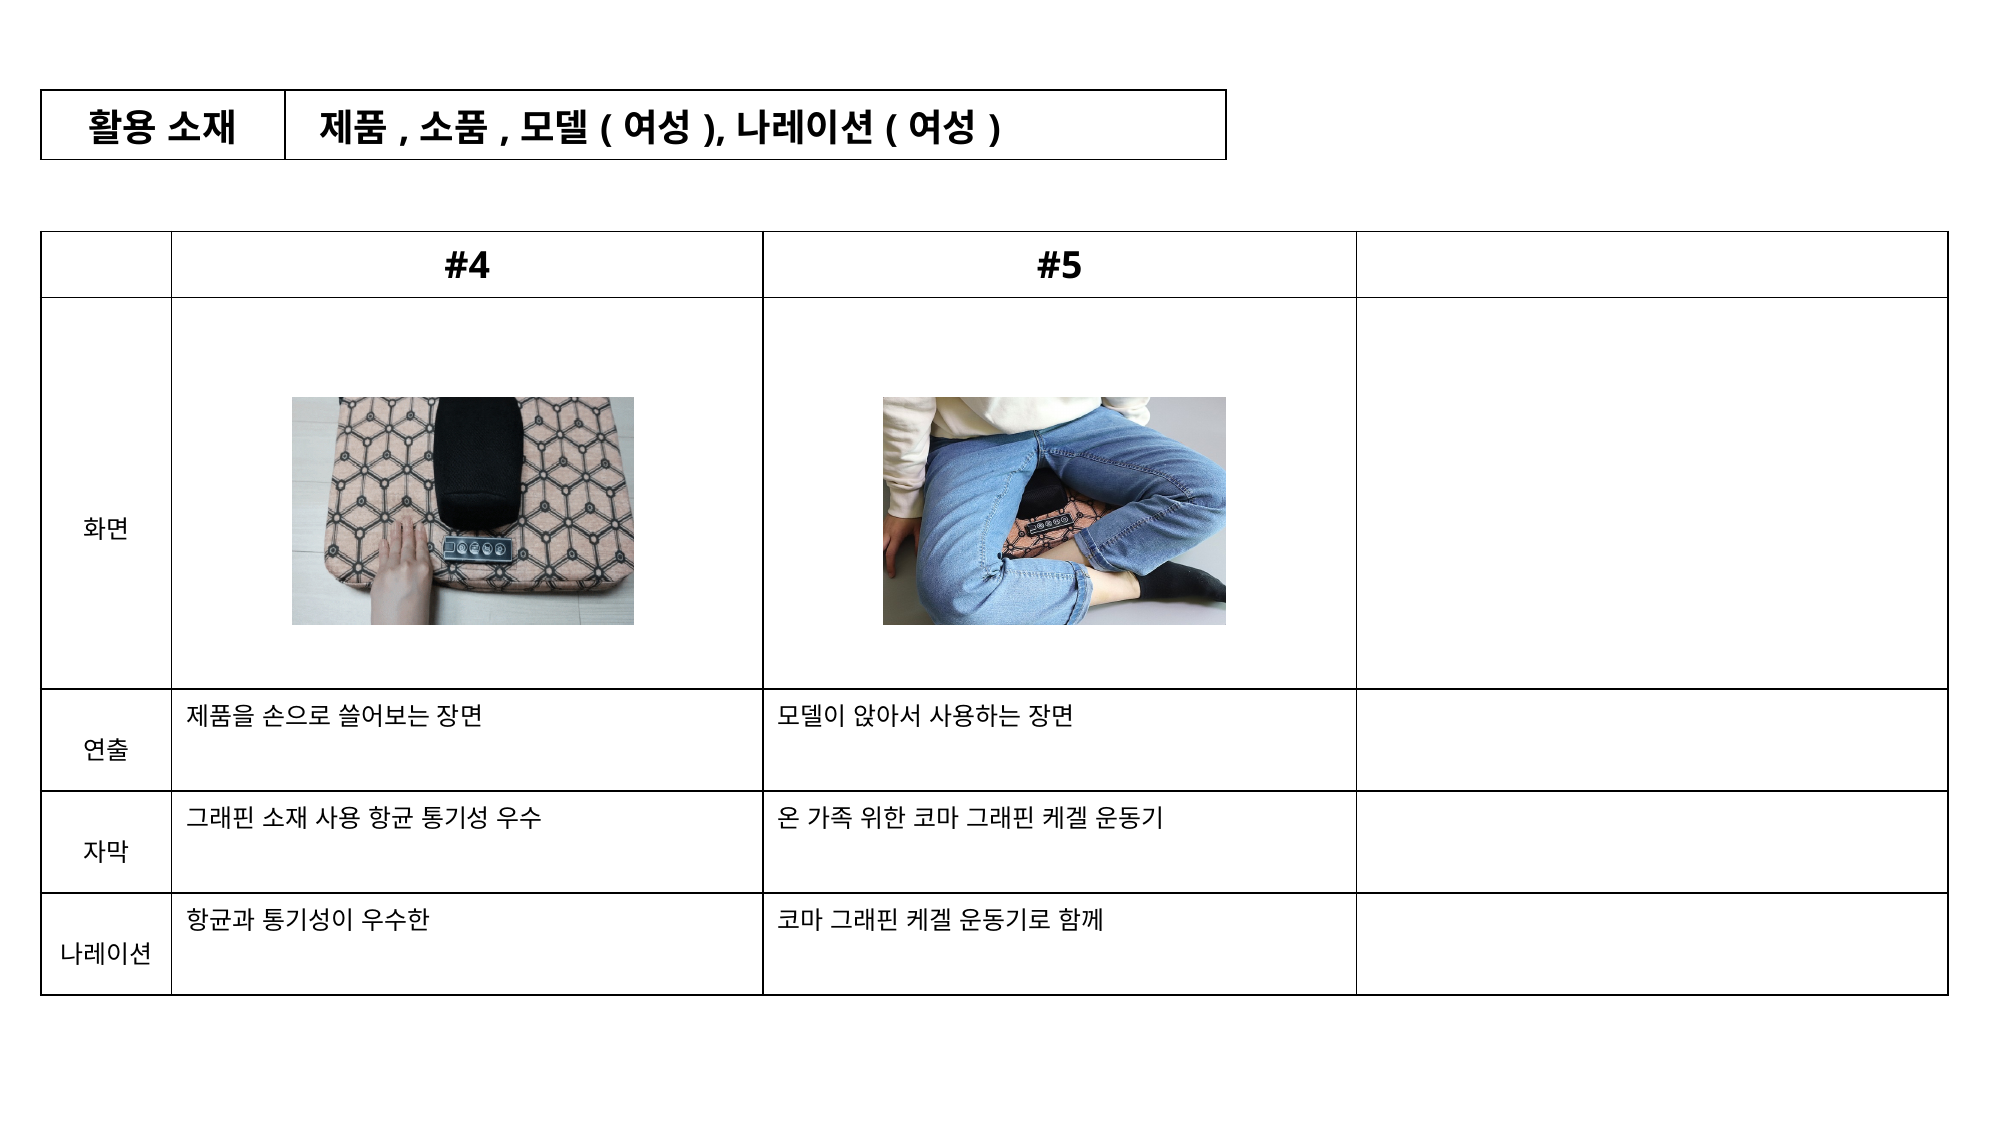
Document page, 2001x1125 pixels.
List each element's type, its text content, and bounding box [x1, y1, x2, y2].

table_cell 나레이션 [42, 894, 171, 994]
table_header #4 [172, 232, 762, 297]
table_cell [1357, 298, 1947, 688]
table_cell 항균과 통기성이 우수한 [172, 894, 762, 994]
table_cell 코마 그래핀 케겔 운동기로 함께 [764, 894, 1356, 994]
table_cell [172, 298, 762, 688]
table_cell 자막 [42, 792, 171, 892]
table_cell 그래핀 소재 사용 항균 통기성 우수 [172, 792, 762, 892]
picture [290, 397, 634, 625]
table_cell 제품을 손으로 쓸어보는 장면 [172, 690, 762, 790]
table_cell [764, 298, 1356, 688]
table_cell 온 가족 위한 코마 그래핀 케겔 운동기 [764, 792, 1356, 892]
table_header #5 [764, 232, 1356, 297]
table_cell [1357, 792, 1947, 892]
table_cell 화면 [42, 298, 171, 688]
table_cell [1357, 690, 1947, 790]
table_cell 연출 [42, 690, 171, 790]
picture [883, 397, 1226, 625]
table_header [1357, 232, 1947, 297]
table_header 활용 소재 [42, 91, 284, 159]
table_header 제품,소품,모델(여성),나레이션(여성) [286, 91, 1225, 159]
table_cell 모델이 앉아서 사용하는 장면 [764, 690, 1356, 790]
table_header [42, 232, 171, 297]
table_cell [1357, 894, 1947, 994]
